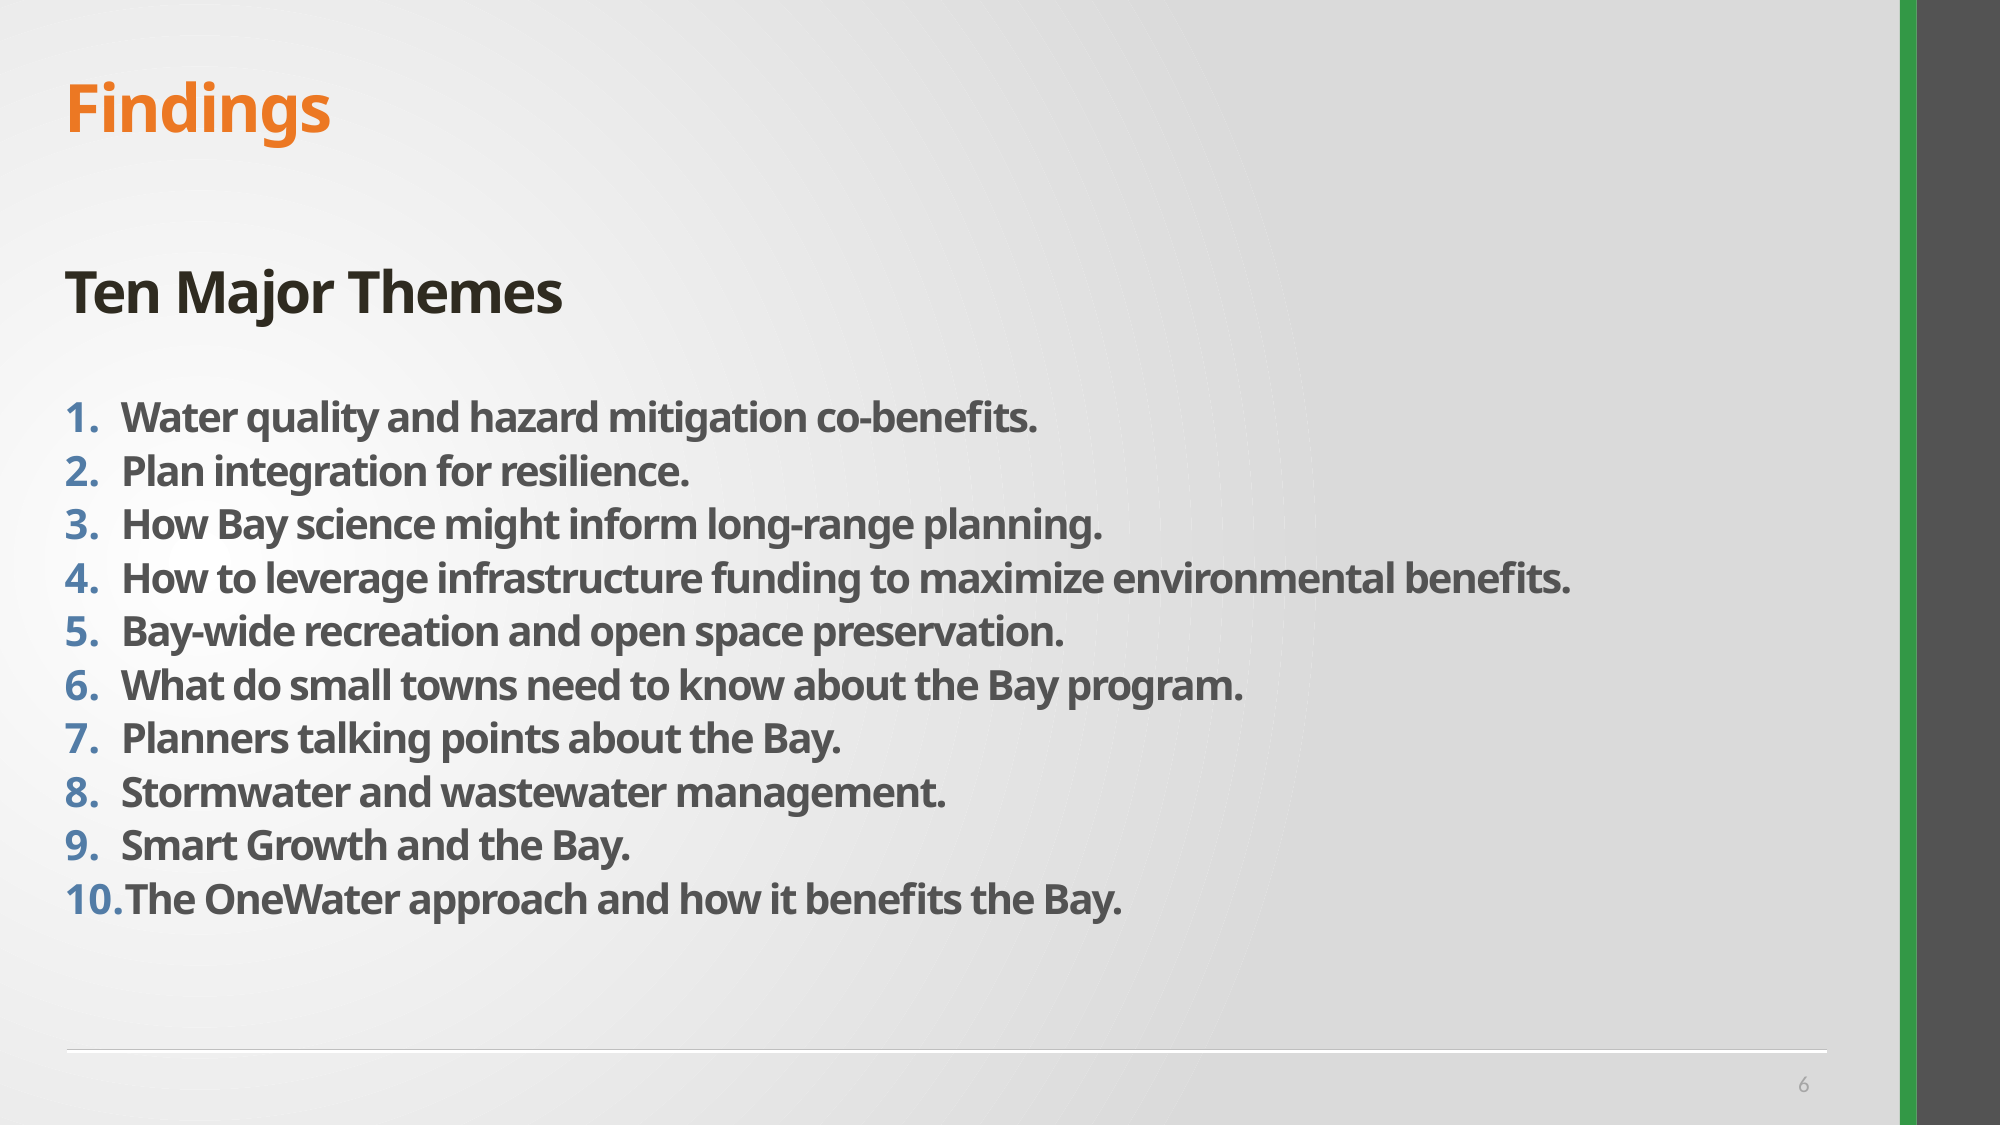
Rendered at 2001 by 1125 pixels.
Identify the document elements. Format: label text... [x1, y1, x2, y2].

list Ten Major Themes Water quality and hazard mitigation co-benefits. Plan integration for resilience. How Bay science might inform long-range planning. How to leverage infrastructure funding to maximize environmental benefits. Bay-wide recreation and open space preservation. What do small towns need to know about the Bay program. Planners talking points about the Bay. Stormwater and wastewater management. Smart Growth and the Bay. The OneWater approach and how it benefits the Bay. [64, 254, 1732, 1005]
title Findings [64, 75, 1732, 254]
